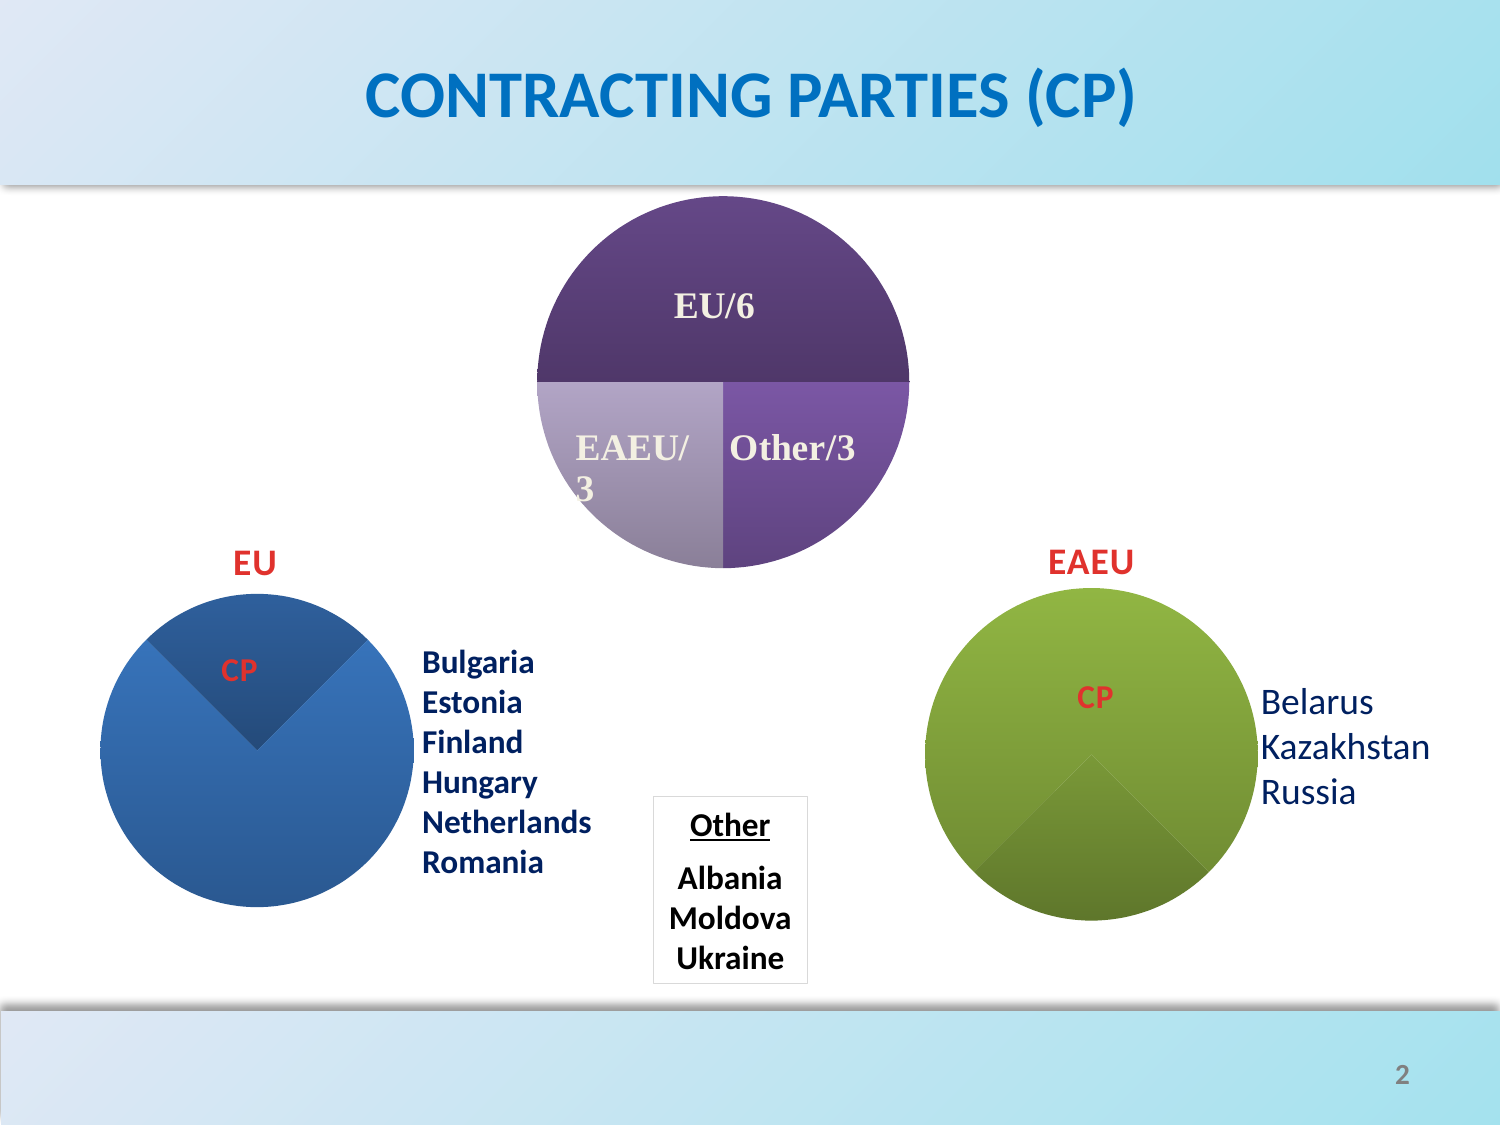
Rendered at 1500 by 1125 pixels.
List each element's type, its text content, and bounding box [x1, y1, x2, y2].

text_box [0, 0, 1500, 186]
text_box Belarus Kazakhstan Russia [1296, 670, 1447, 860]
text_box Other Albania Moldova Ukraine [653, 796, 808, 984]
text_box [0, 1009, 1500, 1125]
text_box EAEU [1033, 529, 1165, 586]
text_box EU [218, 530, 307, 586]
text_box Bulgaria Estonia Finland Hungary Netherlands Romania [436, 633, 620, 888]
title CONTRACTING PARTIES (CP) [76, 30, 1427, 171]
chart [65, 587, 432, 931]
chart [477, 195, 1291, 942]
slide_number 2 [1074, 1042, 1425, 1103]
